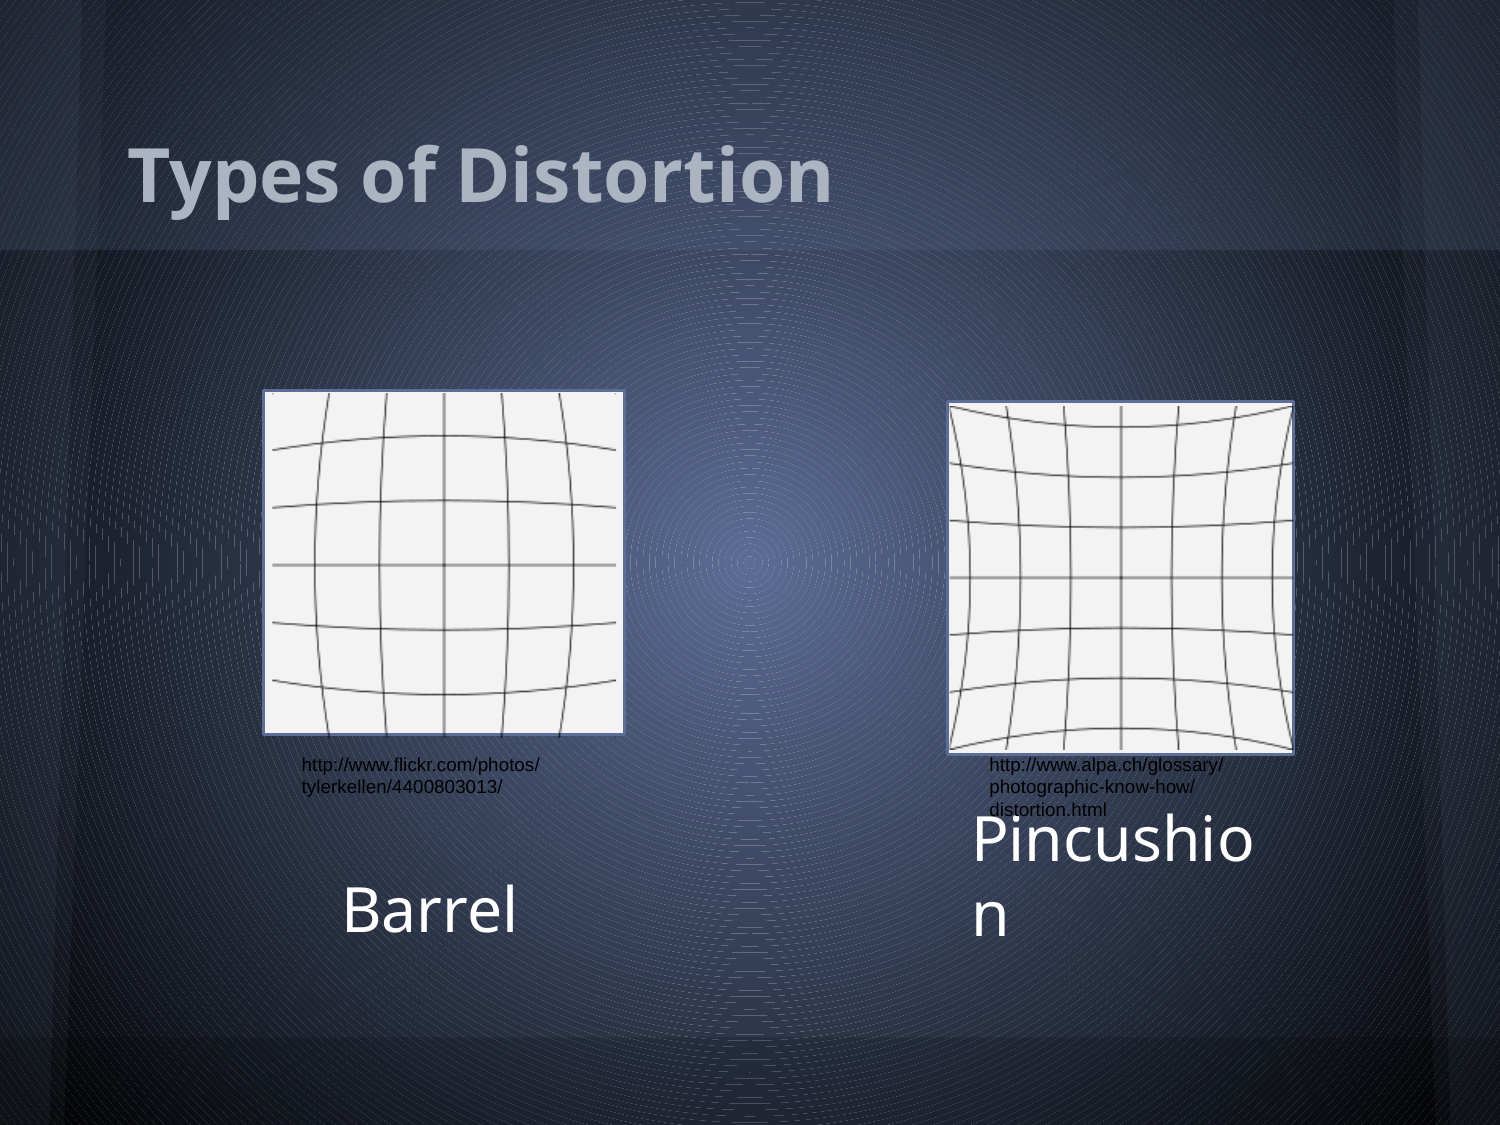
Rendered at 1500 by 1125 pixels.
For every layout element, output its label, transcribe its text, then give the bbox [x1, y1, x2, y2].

title Types of Distortion [75, 14, 1425, 233]
text_box [949, 406, 1294, 750]
list Barrel [326, 813, 563, 1125]
text_box [947, 401, 1294, 755]
text_box [263, 390, 625, 735]
text_box [272, 393, 617, 738]
text_box http://www.flickr.com/photos/tylerkellen/4400803013/ [286, 737, 602, 813]
text_box http://www.alpa.ch/glossary/photographic-know-how/distortion.html [974, 737, 1269, 835]
text_box Pincushion [955, 784, 1287, 965]
